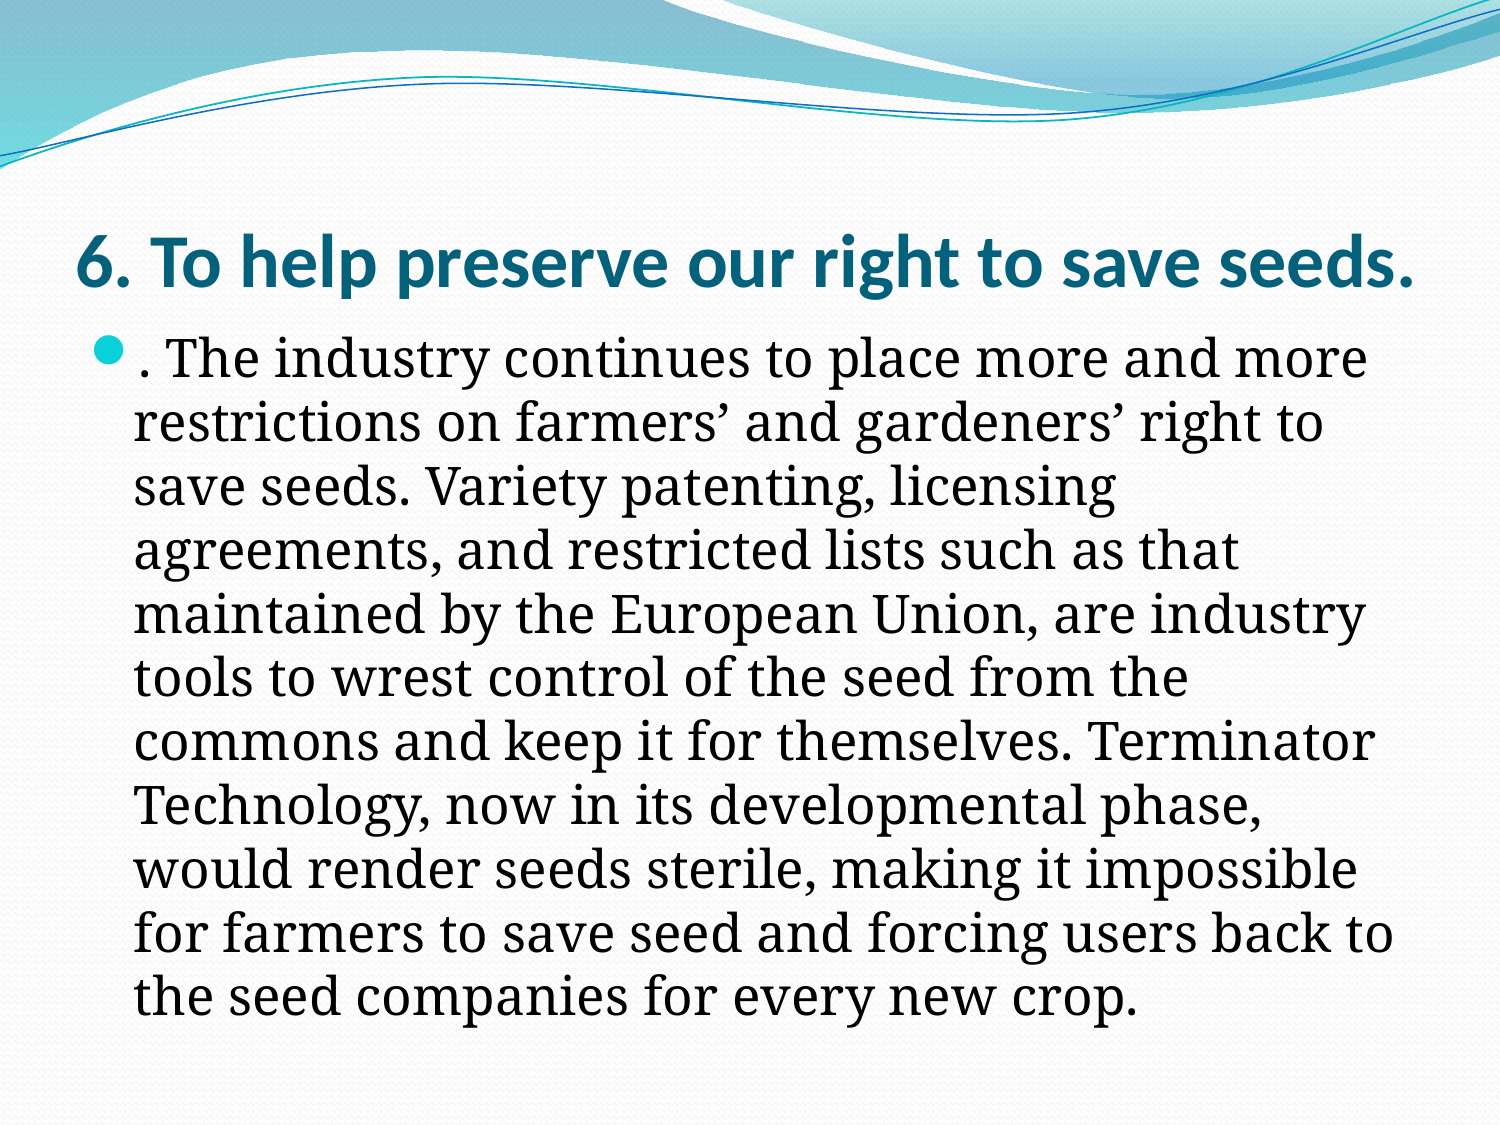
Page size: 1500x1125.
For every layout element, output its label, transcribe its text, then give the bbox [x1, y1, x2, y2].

title 6. To help preserve our right to save seeds. [75, 115, 1425, 303]
list . The industry continues to place more and more restrictions on farmers’ and gardeners’ right to save seeds. Variety patenting, licensing agreements, and restricted lists such as that maintained by the European Union, are industry tools to wrest control of the seed from the commons and keep it for themselves. Terminator Technology, now in its developmental phase, would render seeds sterile, making it impossible for farmers to save seed and forcing users back to the seed companies for every new crop. [75, 317, 1425, 1038]
